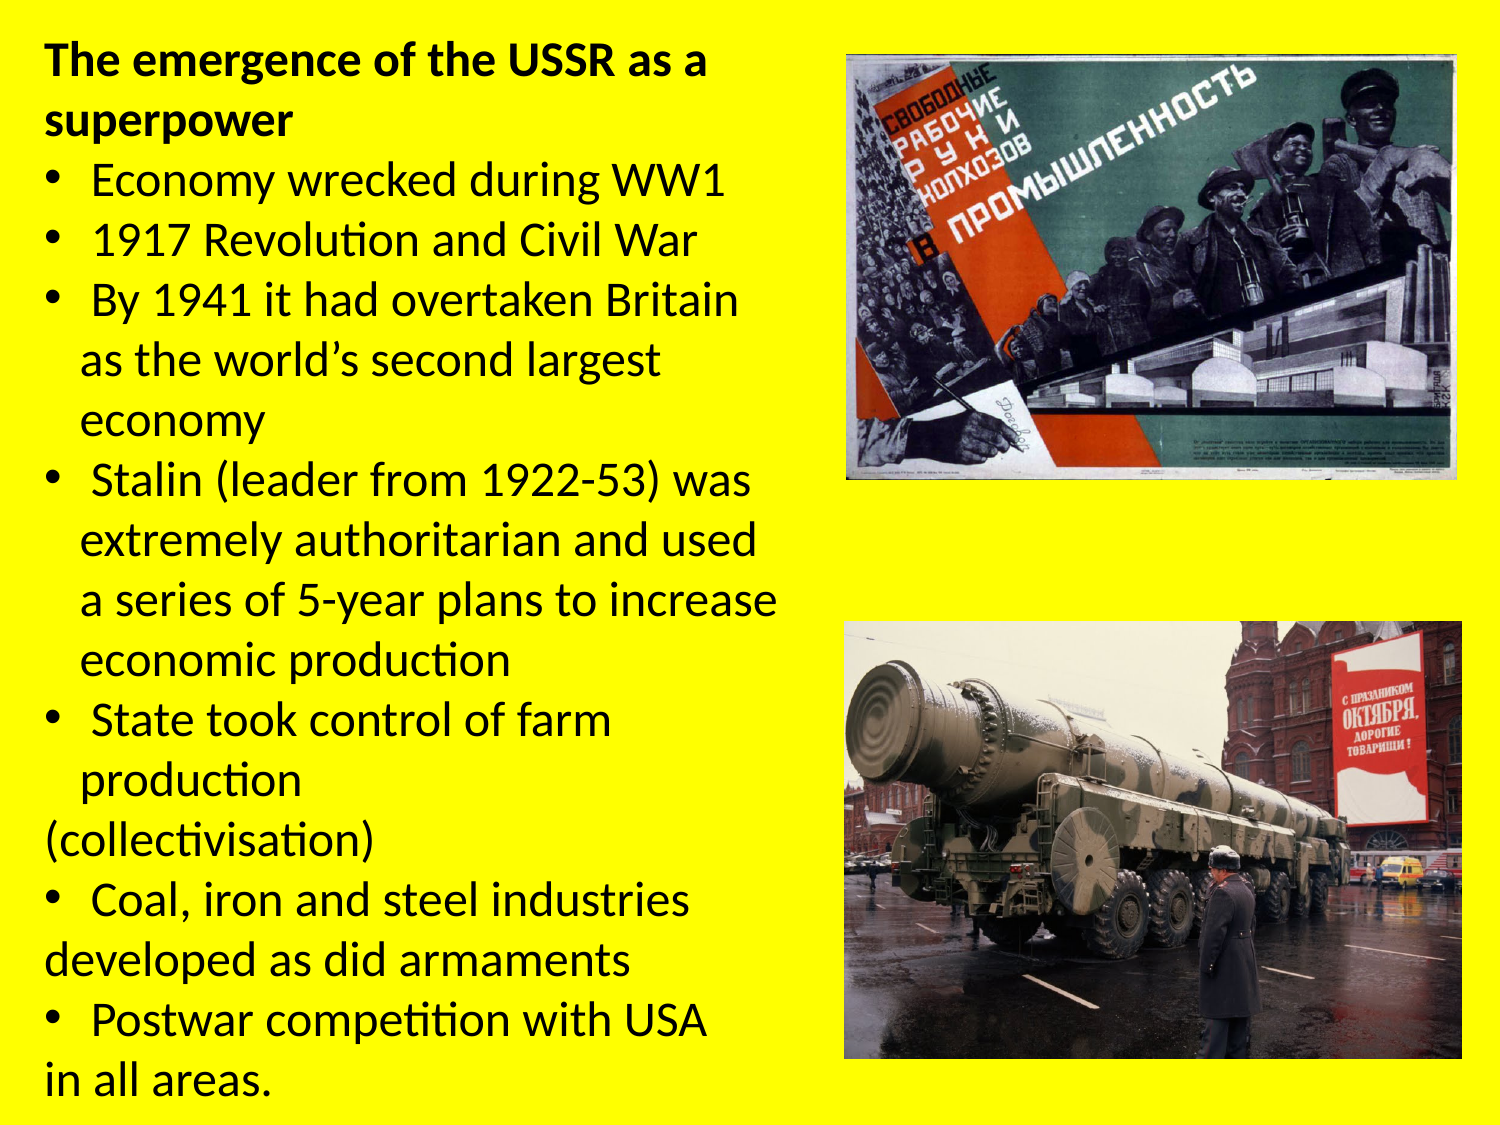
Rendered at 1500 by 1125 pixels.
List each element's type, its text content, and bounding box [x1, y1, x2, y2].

picture [844, 621, 1462, 1059]
text_box The emergence of the USSR as a superpower Economy wrecked during WW1 1917 Revolution and Civil War By 1941 it had overtaken Britain as the world’s second largest economy Stalin (leader from 1922-53) was extremely authoritarian and used a series of 5-year plans to increase economic production State took control of farm production (collectivisation) Coal, iron and steel industries developed as did armaments Postwar competition with USA in all areas. [29, 19, 798, 1114]
picture [846, 54, 1457, 480]
